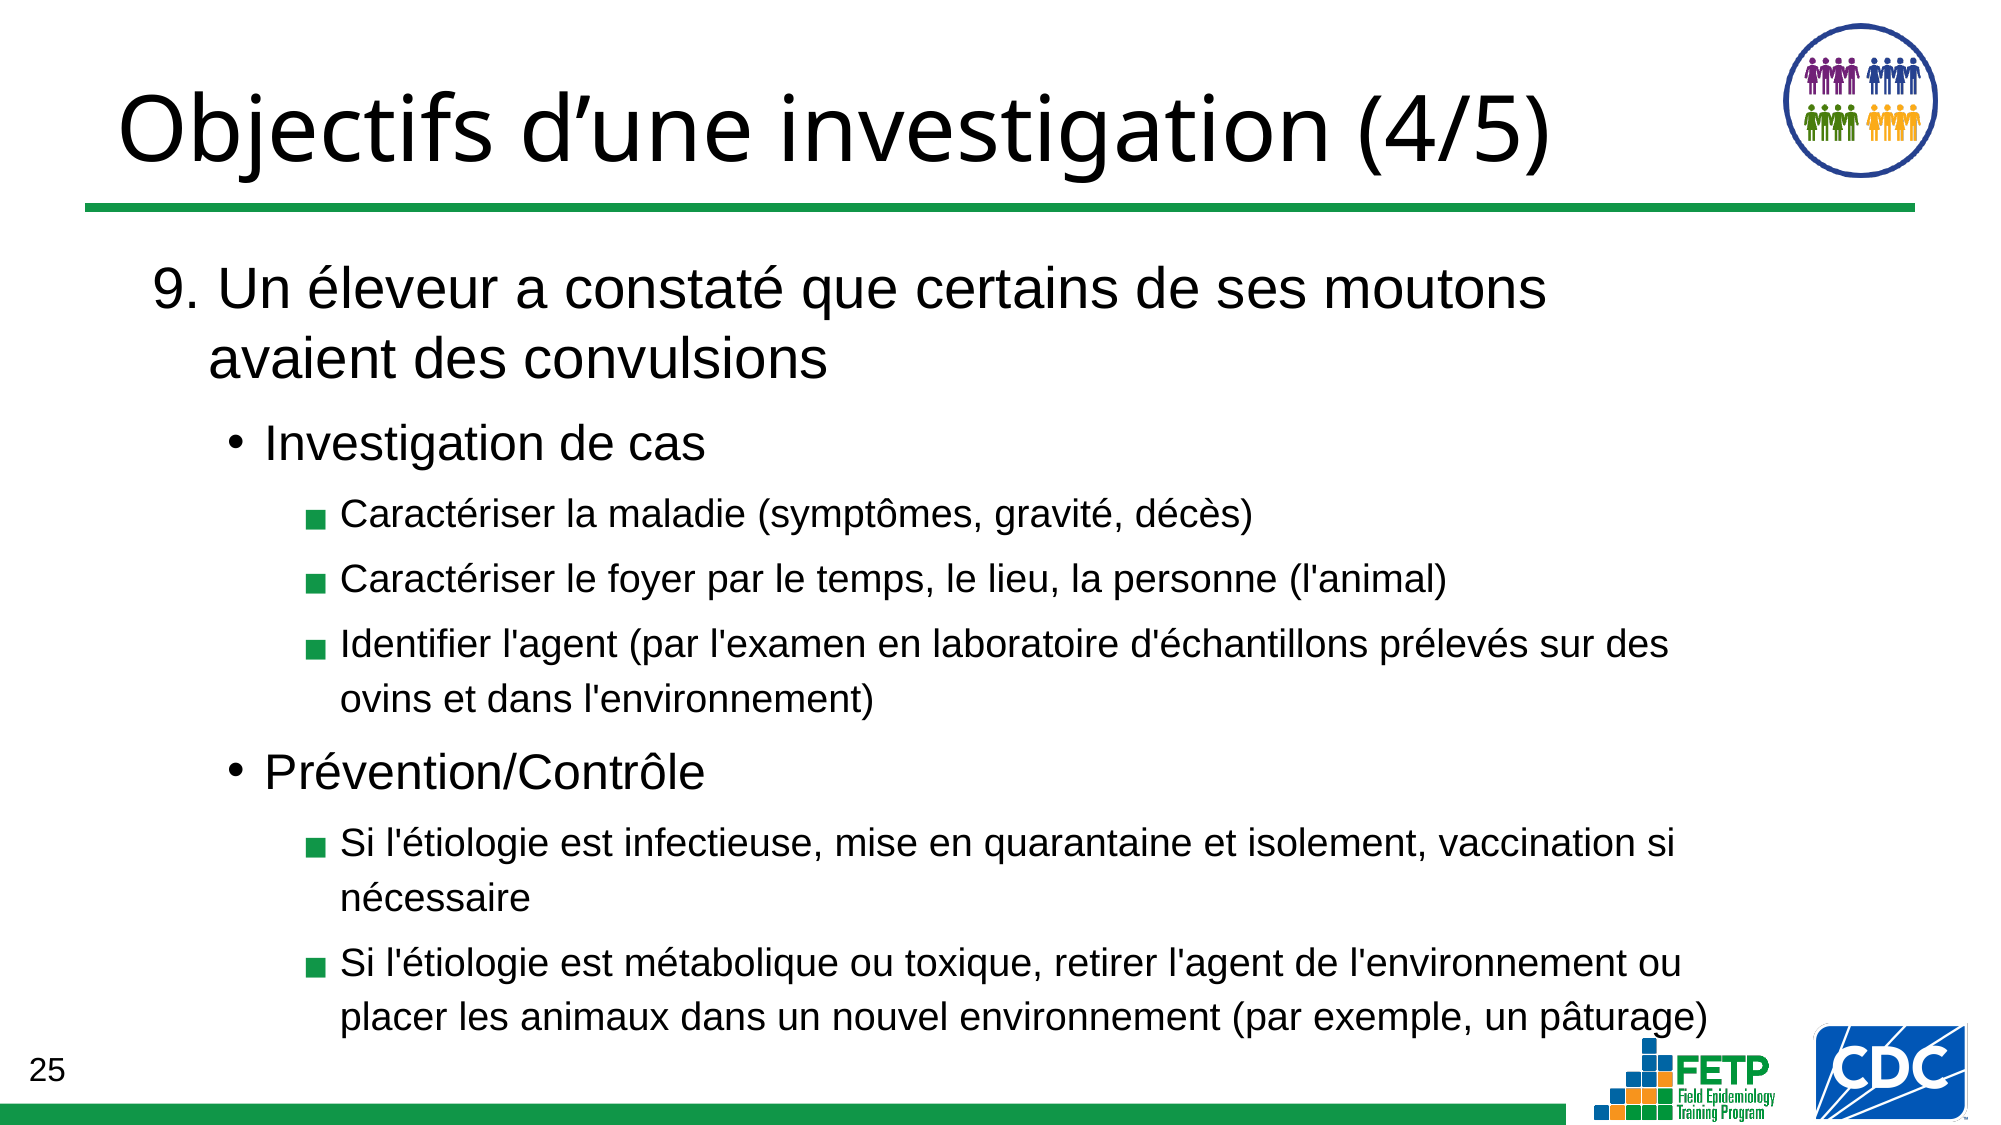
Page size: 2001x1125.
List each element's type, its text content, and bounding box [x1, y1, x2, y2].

picture [1813, 1023, 1968, 1122]
list 9. Un éleveur a constaté que certains de ses moutons avaient des convulsions Investigation de cas Caractériser la maladie (symptômes, gravité, décès) Caractériser le foyer par le temps, le lieu, la personne (l'animal) Identifier l'agent (par l'examen en laboratoire d'échantillons prélevés sur des ovins et dans l'environnement) Prévention/Contrôle Si l'étiologie est infectieuse, mise en quarantaine et isolement, vaccination si nécessaire Si l'étiologie est métabolique ou toxique, retirer l'agent de l'environnement ou placer les animaux dans un nouvel environnement (par exemple, un pâturage) [137, 242, 1759, 1004]
text_box Objectifs d’une investigation (4/5) [100, 75, 1820, 207]
picture [1783, 23, 1938, 178]
picture [1594, 1038, 1775, 1122]
